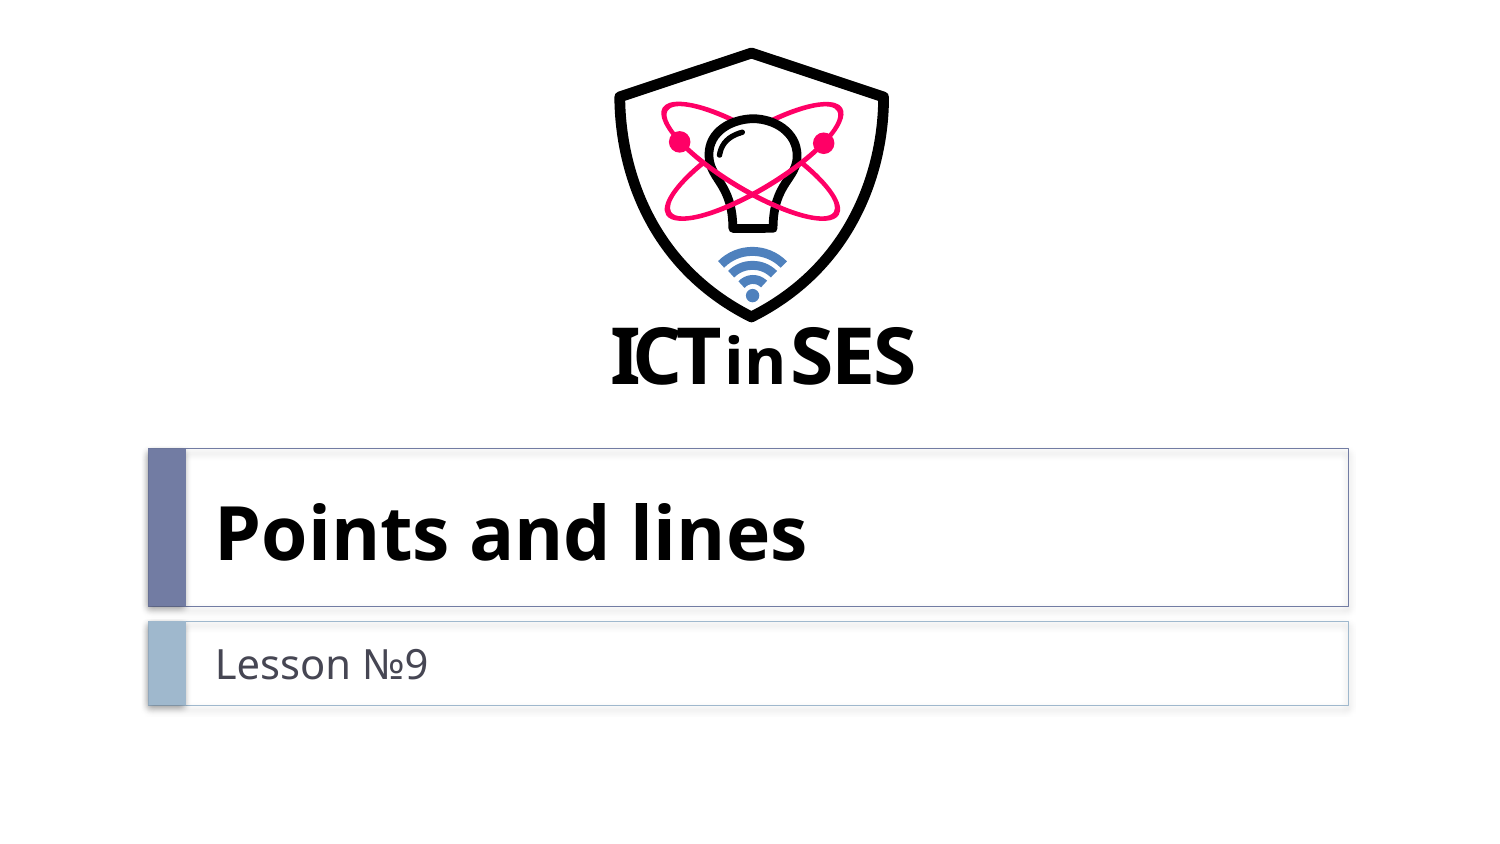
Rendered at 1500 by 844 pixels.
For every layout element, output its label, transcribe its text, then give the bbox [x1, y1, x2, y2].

subtitle Lesson №9 [200, 630, 1325, 697]
title Points and lines [200, 478, 1325, 600]
